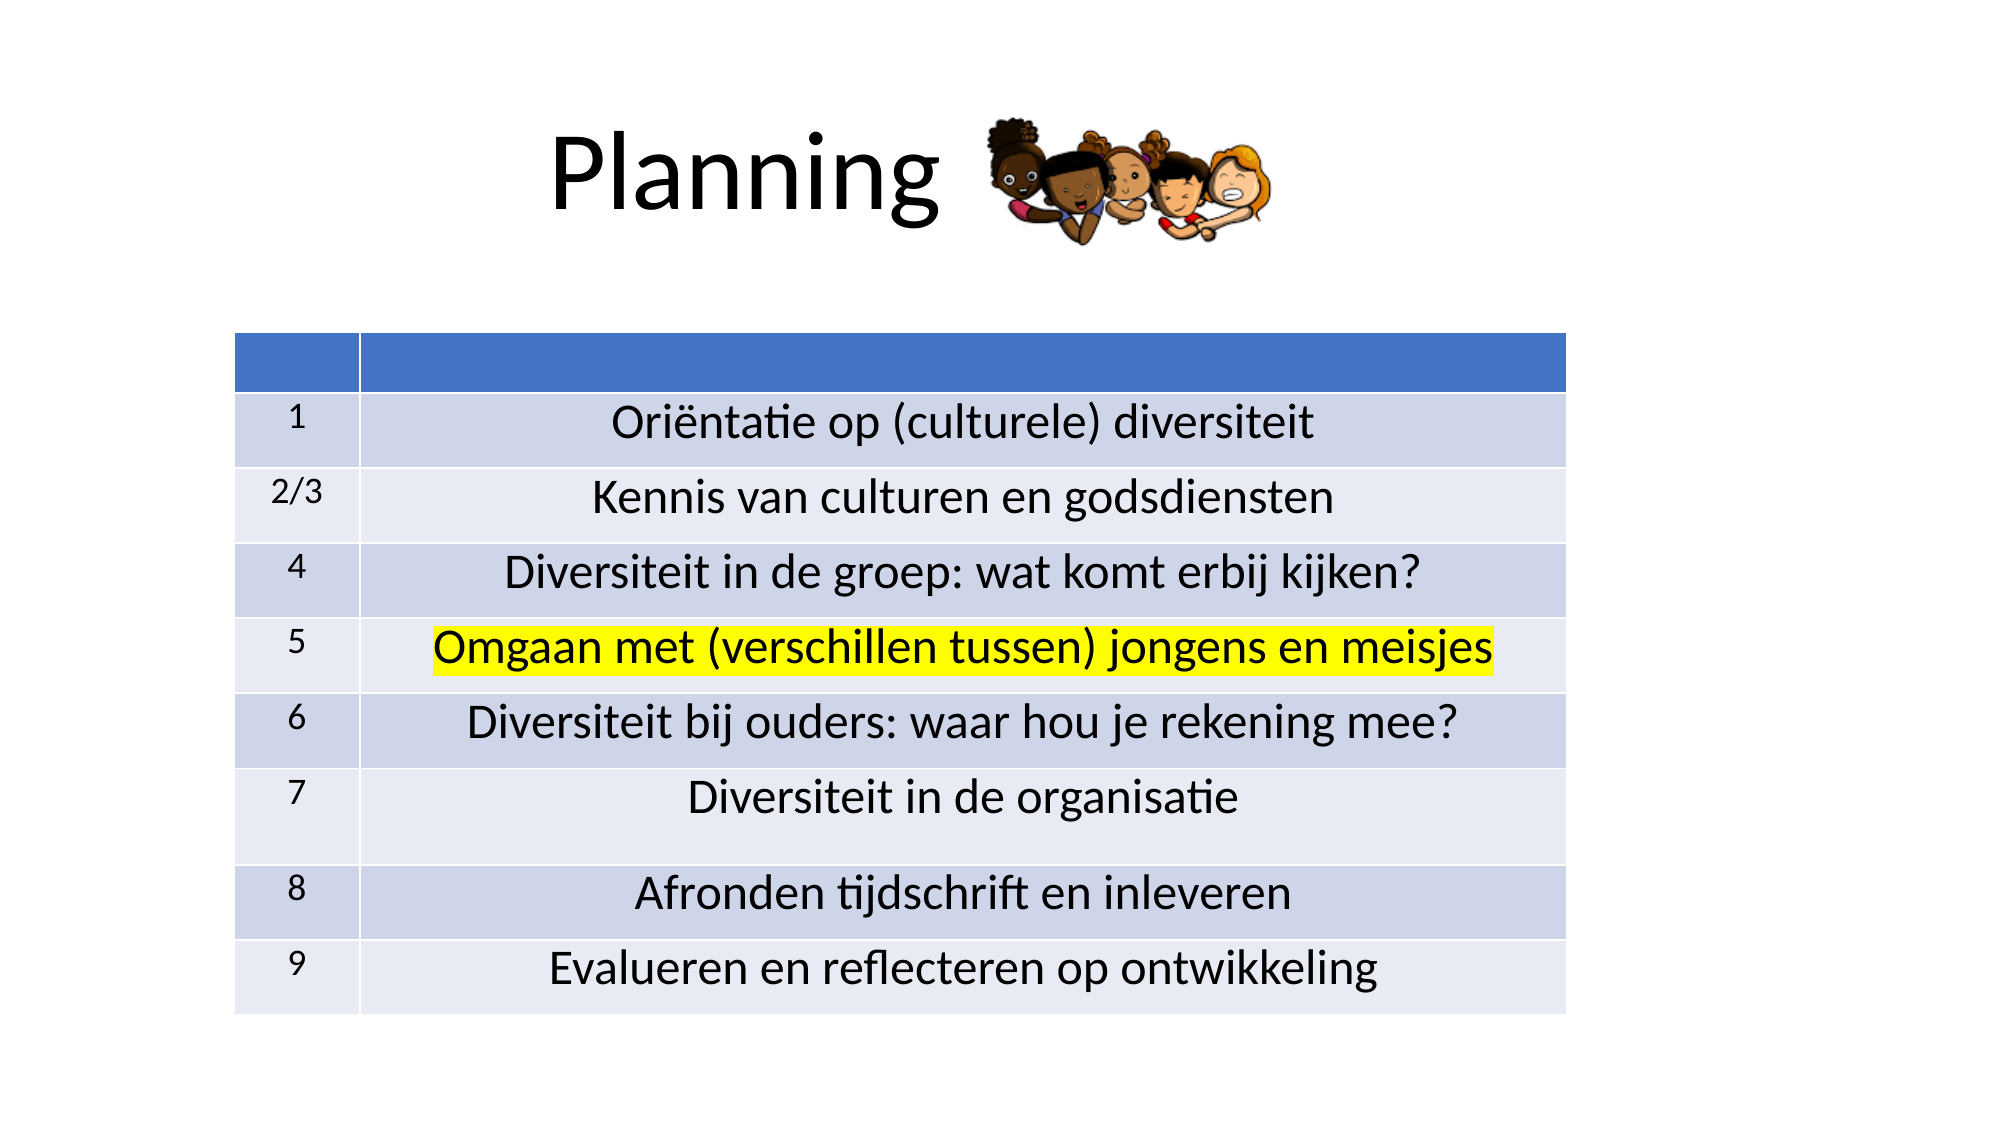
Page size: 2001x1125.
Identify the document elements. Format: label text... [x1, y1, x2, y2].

table_cell Evalueren en reflecteren op ontwikkeling [361, 941, 1566, 1014]
table_cell Diversiteit bij ouders: waar hou je rekening mee? [361, 694, 1566, 768]
table_cell 4 [235, 544, 359, 617]
table_cell 2/3 [235, 469, 359, 542]
table_cell 9 [235, 941, 359, 1014]
table_cell 7 [235, 769, 359, 864]
picture [958, 0, 1280, 358]
table_cell Oriëntatie op (culturele) diversiteit [361, 394, 1566, 467]
table_cell Kennis van culturen en godsdiensten [361, 469, 1566, 542]
table_cell 5 [235, 619, 359, 692]
table_cell 6 [235, 694, 359, 768]
table_cell Afronden tijdschrift en inleveren [361, 866, 1566, 939]
table_cell Diversiteit in de organisatie [361, 769, 1566, 864]
text_box Planning [533, 89, 957, 240]
table_header [361, 333, 1566, 392]
table_cell Diversiteit in de groep: wat komt erbij kijken? [361, 544, 1566, 617]
table_header [235, 333, 359, 392]
table_cell Omgaan met (verschillen tussen) jongens en meisjes [361, 619, 1566, 692]
table_cell 8 [235, 866, 359, 939]
table_cell 1 [235, 394, 359, 467]
